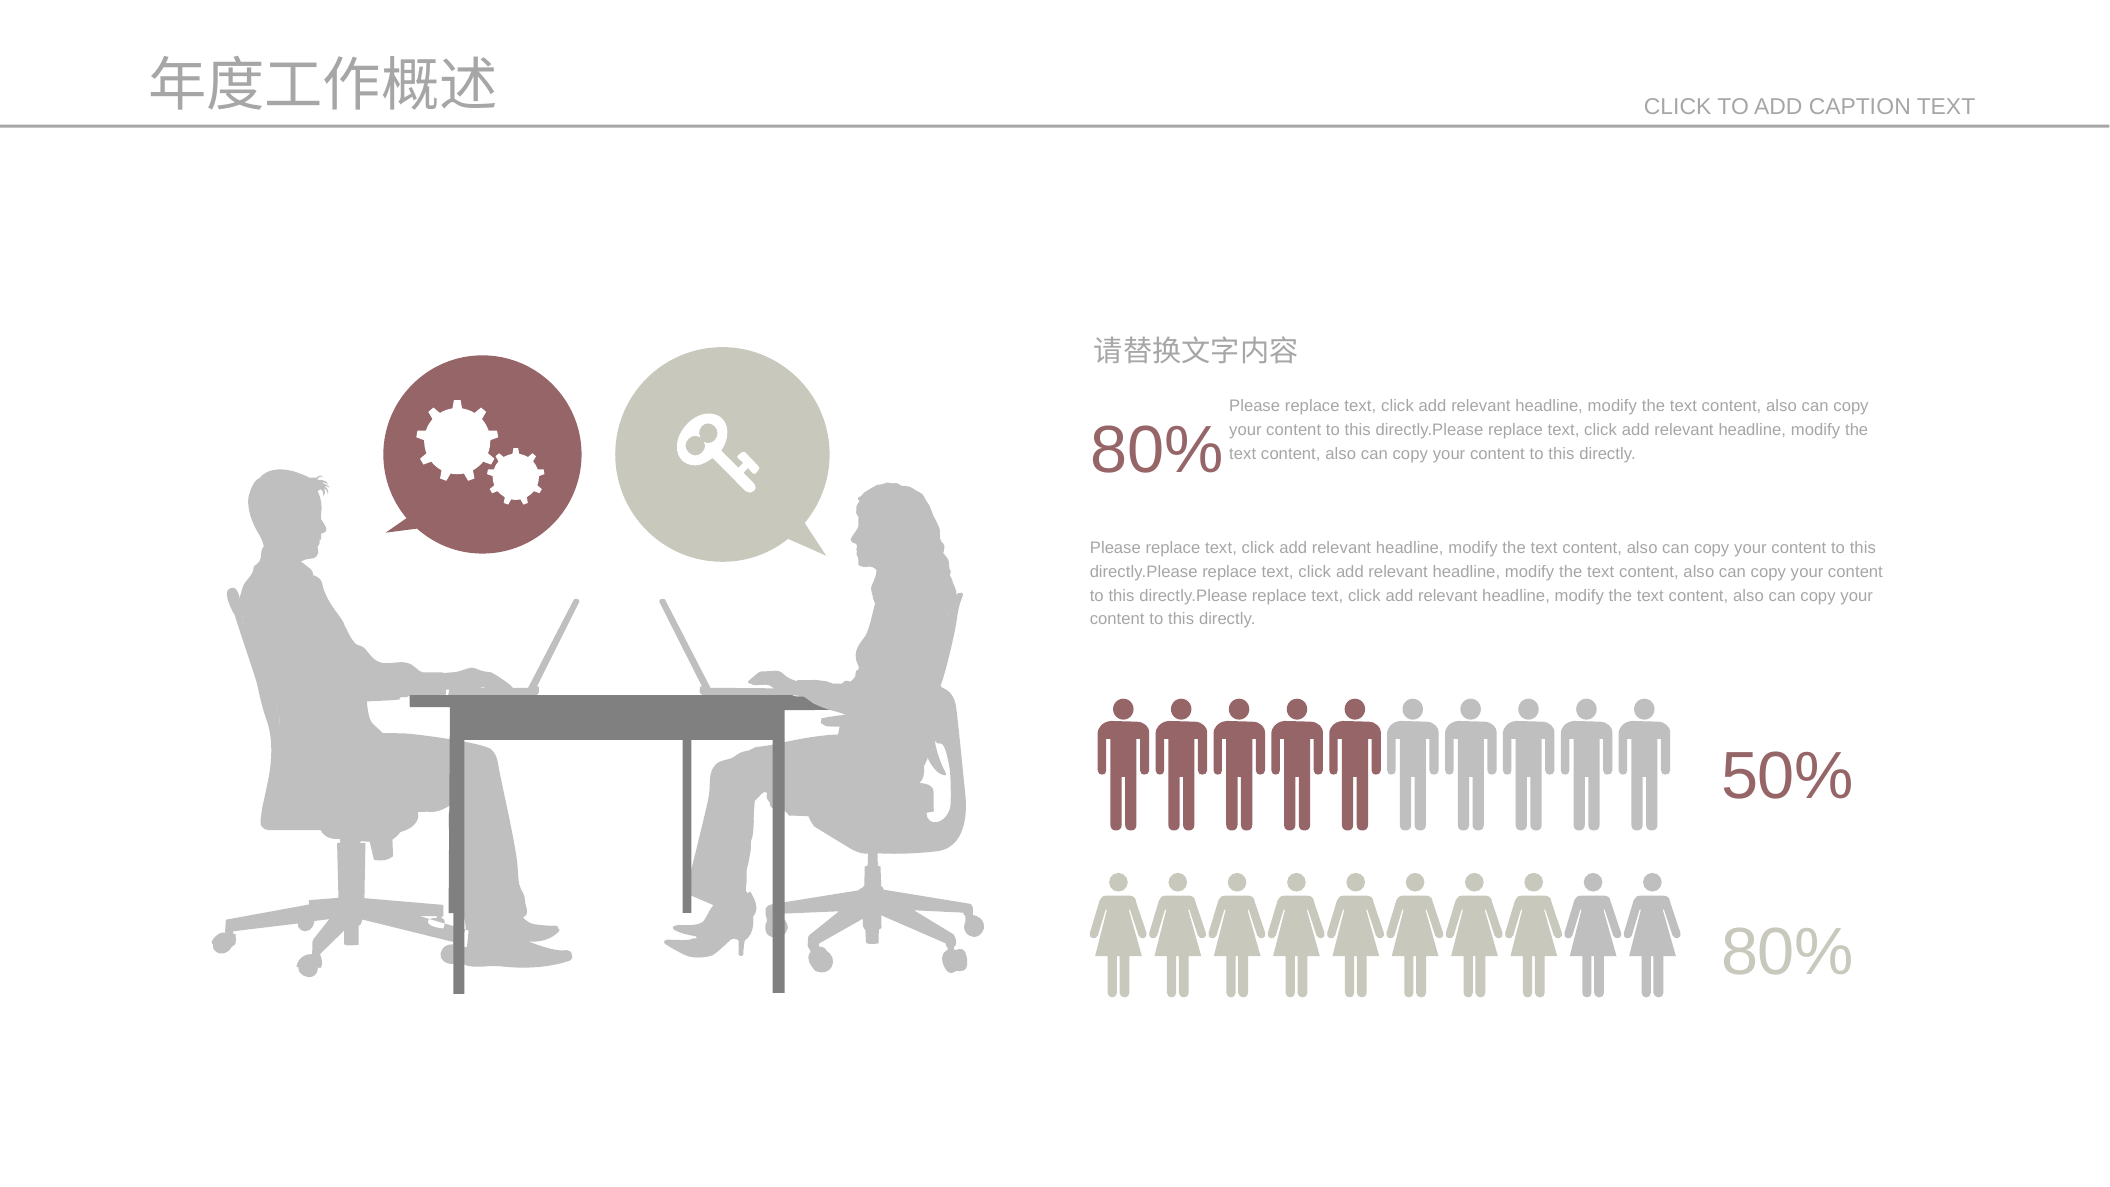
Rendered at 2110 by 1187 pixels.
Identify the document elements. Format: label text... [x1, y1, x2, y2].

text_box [1089, 872, 1682, 998]
text_box 年度工作概述 [148, 47, 528, 118]
text_box 80% [1090, 389, 1224, 486]
text_box 50% [1721, 716, 1855, 813]
text_box [0, 124, 2110, 129]
text_box Please replace text, click add relevant headline, modify the text content, also can copy your content to this directly.Please replace text, click add relevant headline, modify the text content, also can copy your content to this directly.Please replace text, click add relevant headline, modify the text content, also can copy your content to this directly. [1089, 532, 1896, 629]
text_box 请替换文字内容 [1093, 325, 1450, 367]
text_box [210, 347, 985, 994]
text_box Please replace text, click add relevant headline, modify the text content, also can copy your content to this directly.Please replace text, click add relevant headline, modify the text content, also can copy your content to this directly. [1229, 391, 1896, 464]
text_box 80% [1721, 891, 1855, 988]
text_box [1097, 698, 1671, 831]
text_box CLICK TO ADD CAPTION TEXT [1596, 91, 1976, 119]
